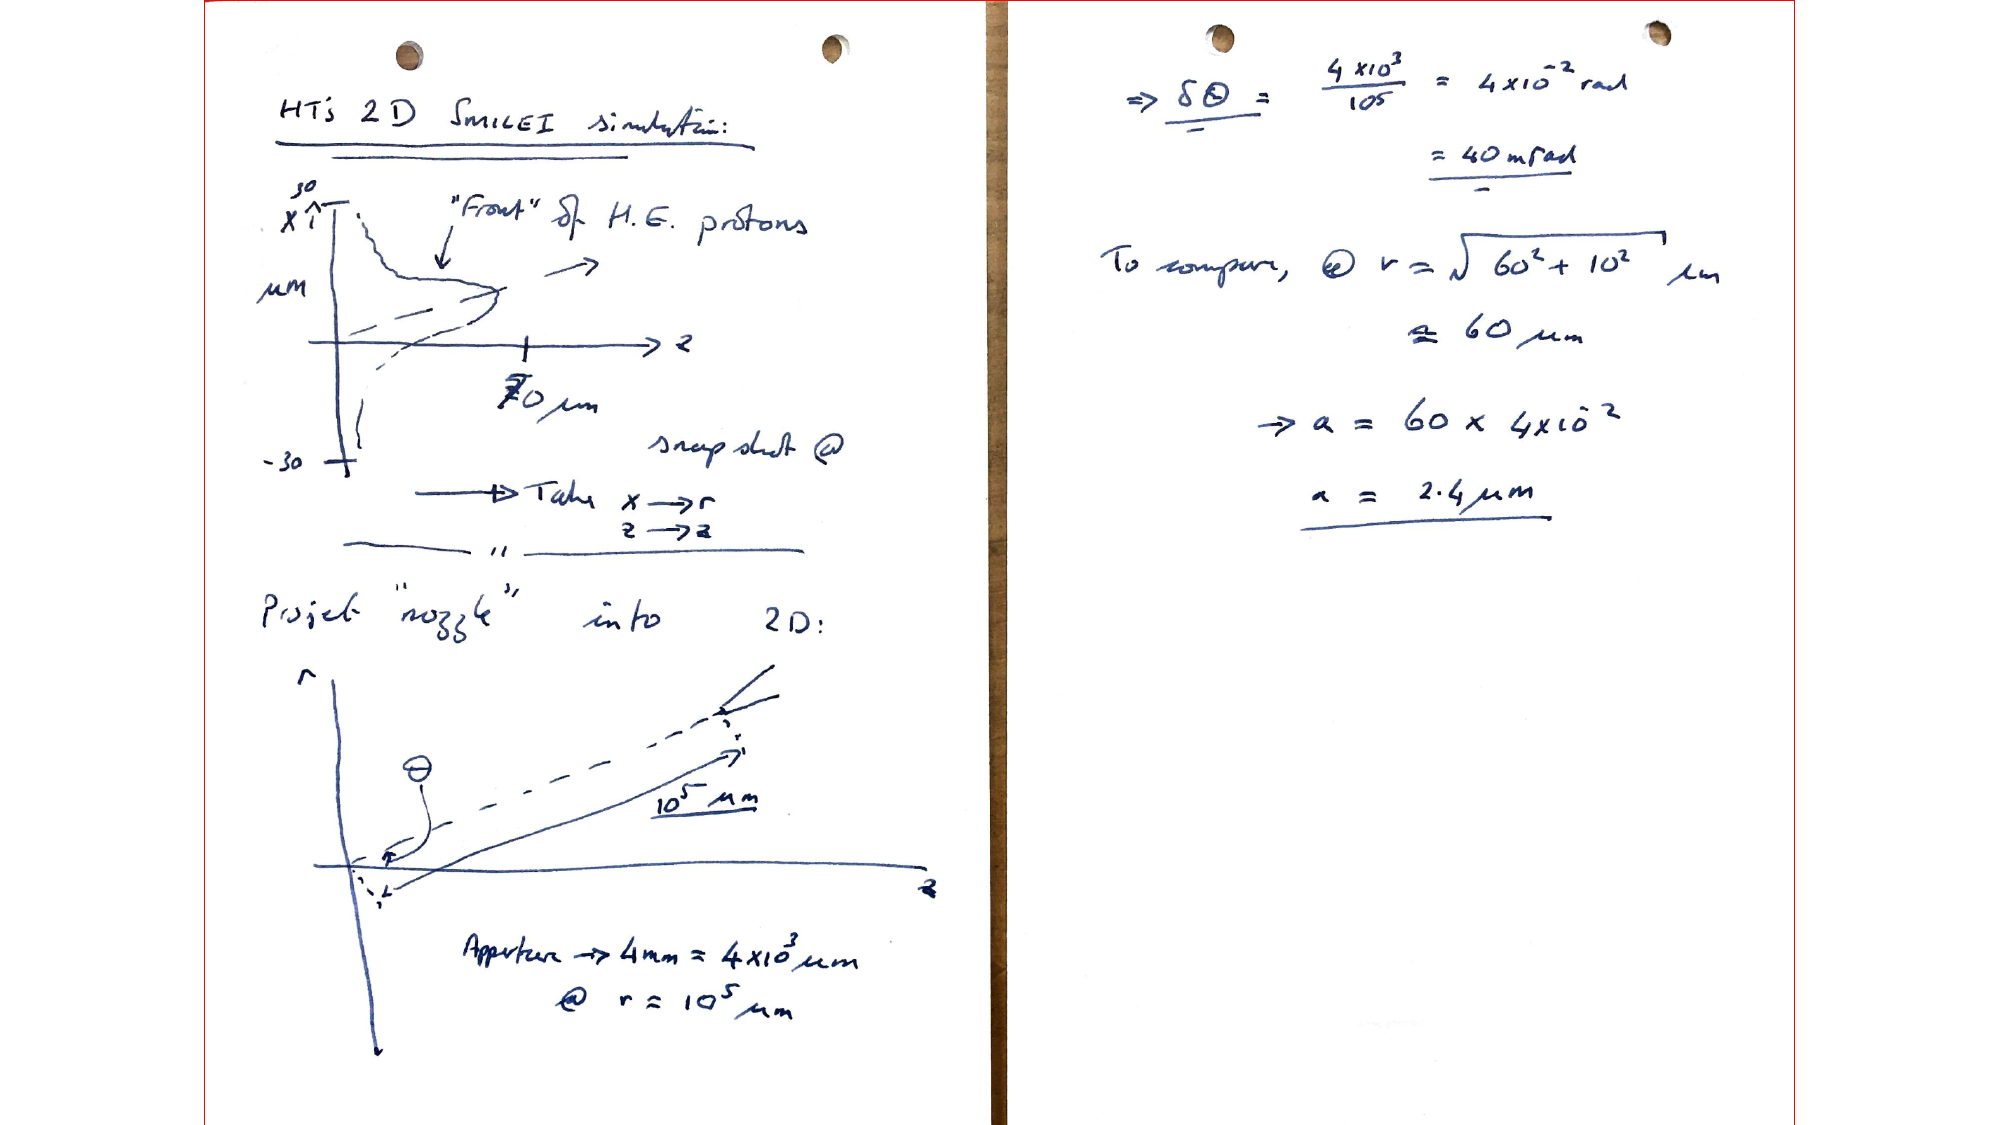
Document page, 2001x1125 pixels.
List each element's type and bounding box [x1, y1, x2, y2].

picture [206, 0, 1793, 1125]
